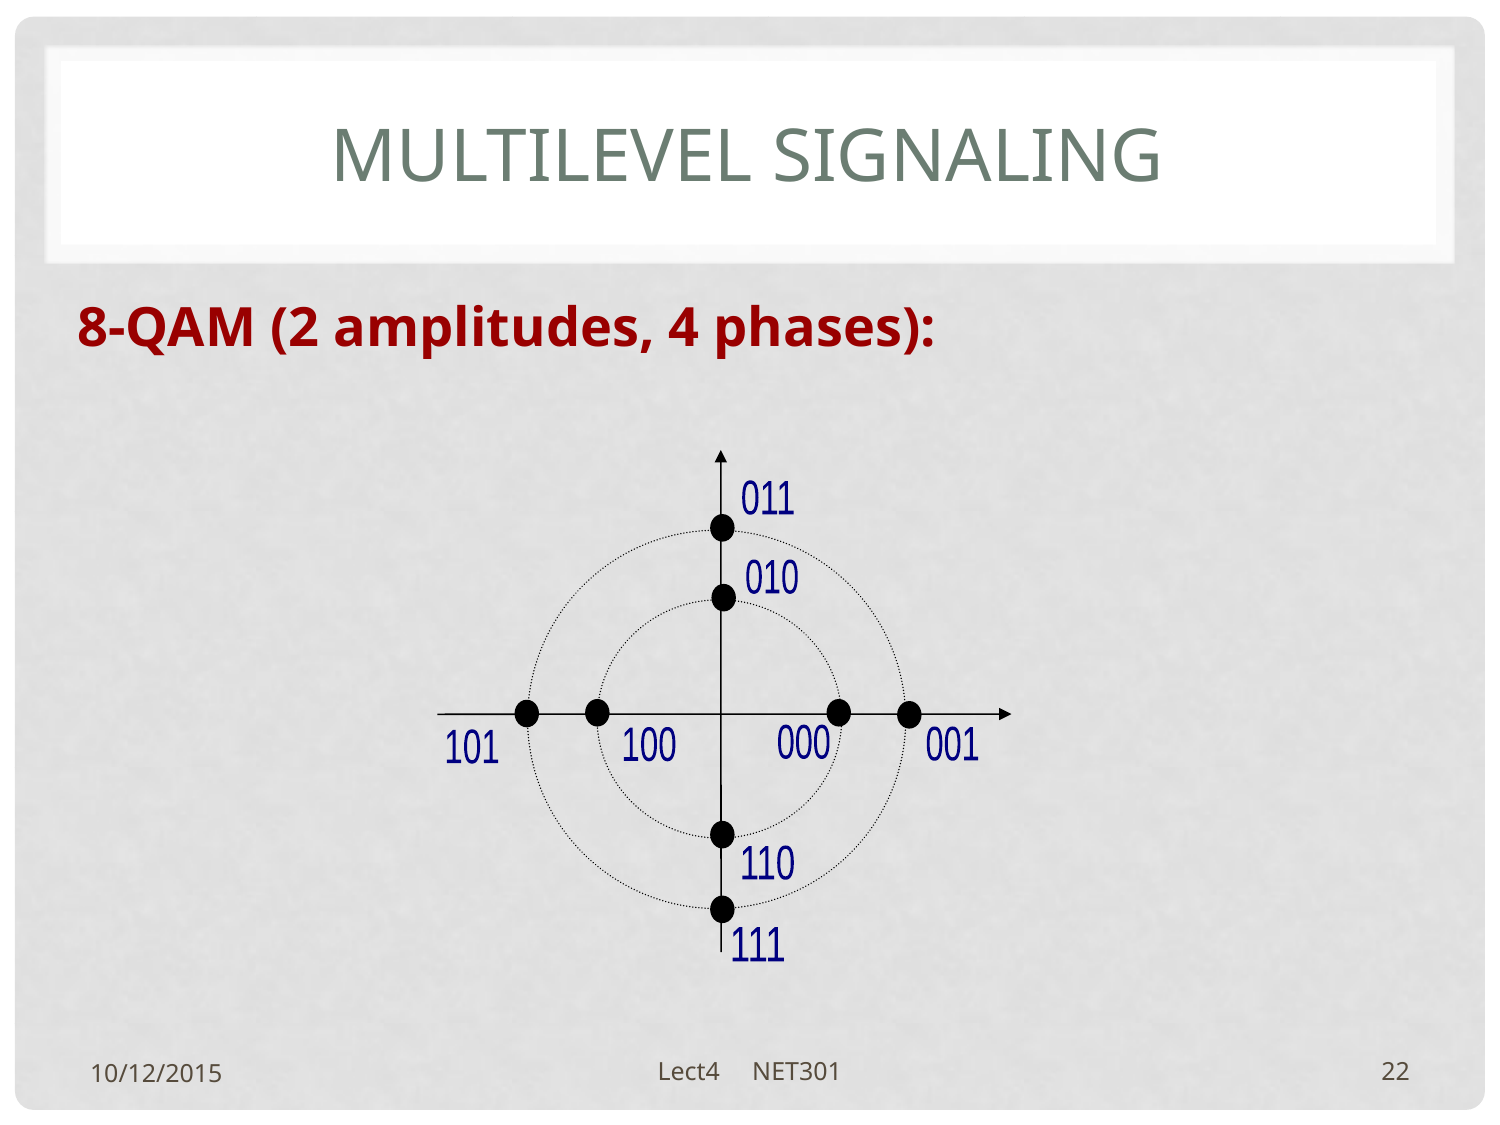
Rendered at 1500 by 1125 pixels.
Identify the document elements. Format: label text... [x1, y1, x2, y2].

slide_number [75, 1042, 425, 1103]
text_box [437, 449, 1012, 962]
text_box 8-QAM (2 amplitudes, 4 phases): [62, 262, 1375, 1050]
title Multilevel signaling [69, 66, 1425, 238]
slide_number 22 [1074, 1042, 1425, 1103]
footer Lect4 NET301 [512, 1042, 988, 1103]
